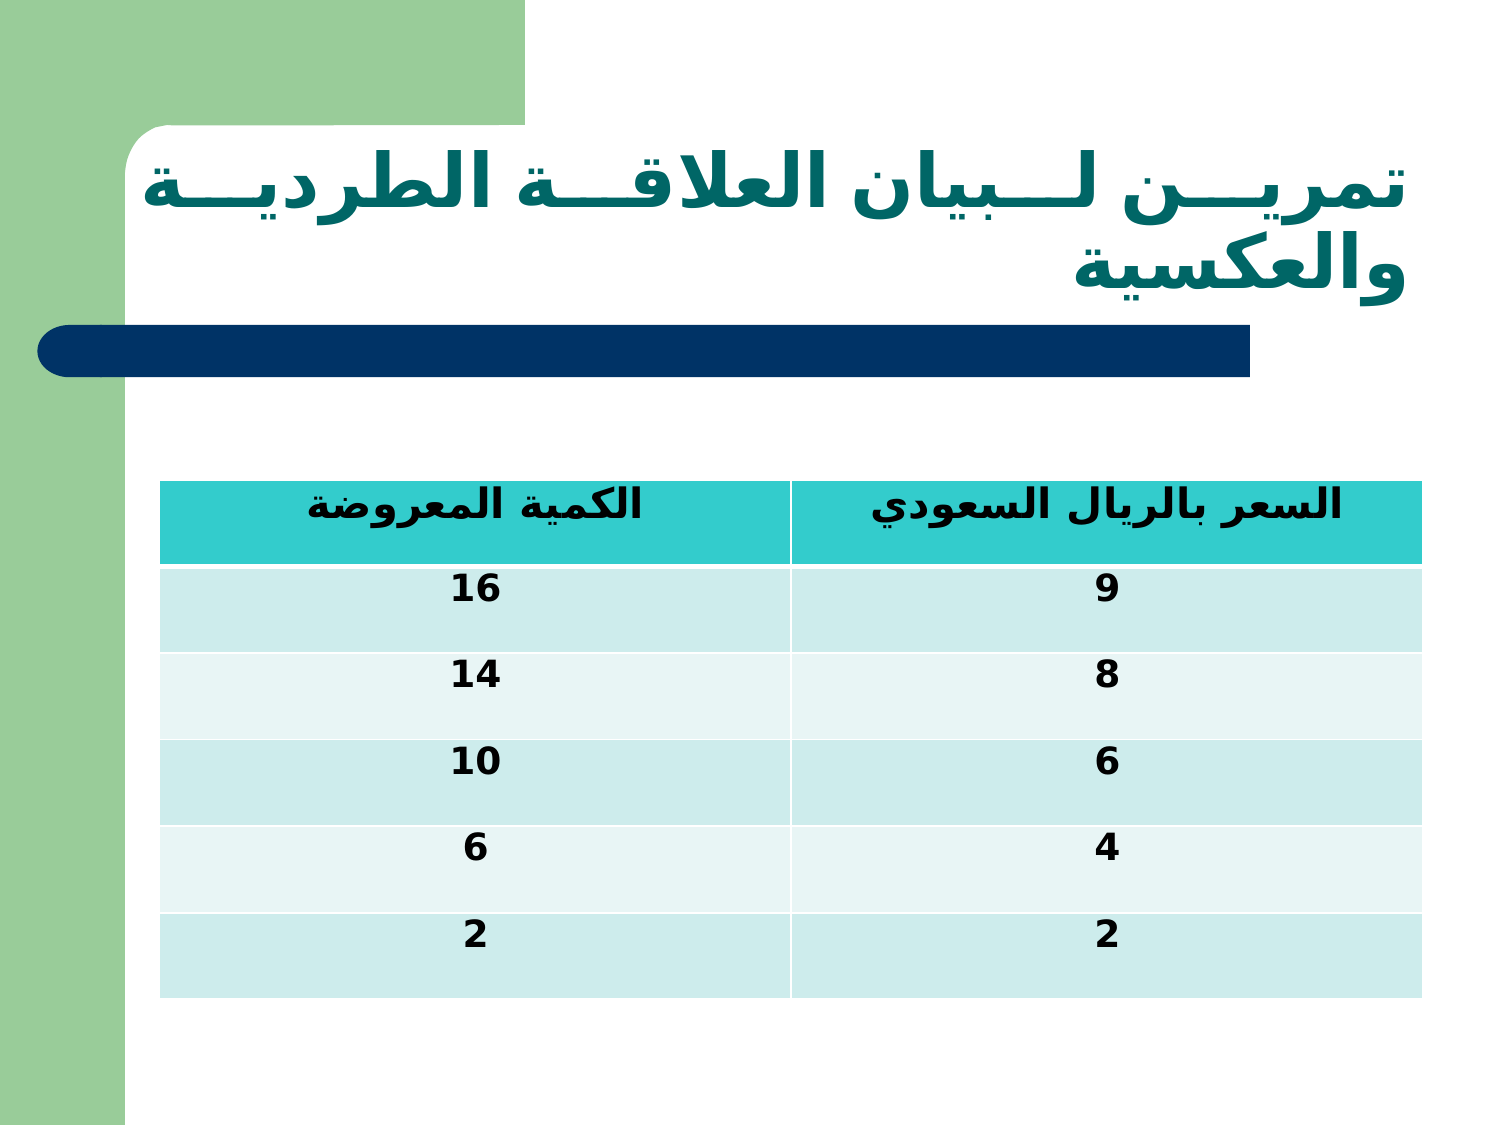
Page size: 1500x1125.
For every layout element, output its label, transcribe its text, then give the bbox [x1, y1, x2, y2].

table_cell 4 [792, 827, 1422, 912]
table_header السعر بالريال السعودي [792, 481, 1422, 564]
table_cell 16 [160, 569, 790, 652]
title تمرين لبيان العلاقة الطردية والعكسية [124, 124, 1426, 313]
table_cell 14 [160, 654, 790, 739]
table_cell 6 [160, 827, 790, 912]
table_header الكمية المعروضة [160, 481, 790, 564]
table_cell 6 [792, 740, 1422, 825]
table_cell 2 [792, 914, 1422, 998]
table_cell 10 [160, 740, 790, 825]
table_cell 2 [160, 914, 790, 998]
table_cell 8 [792, 654, 1422, 739]
table_cell 9 [792, 569, 1422, 652]
